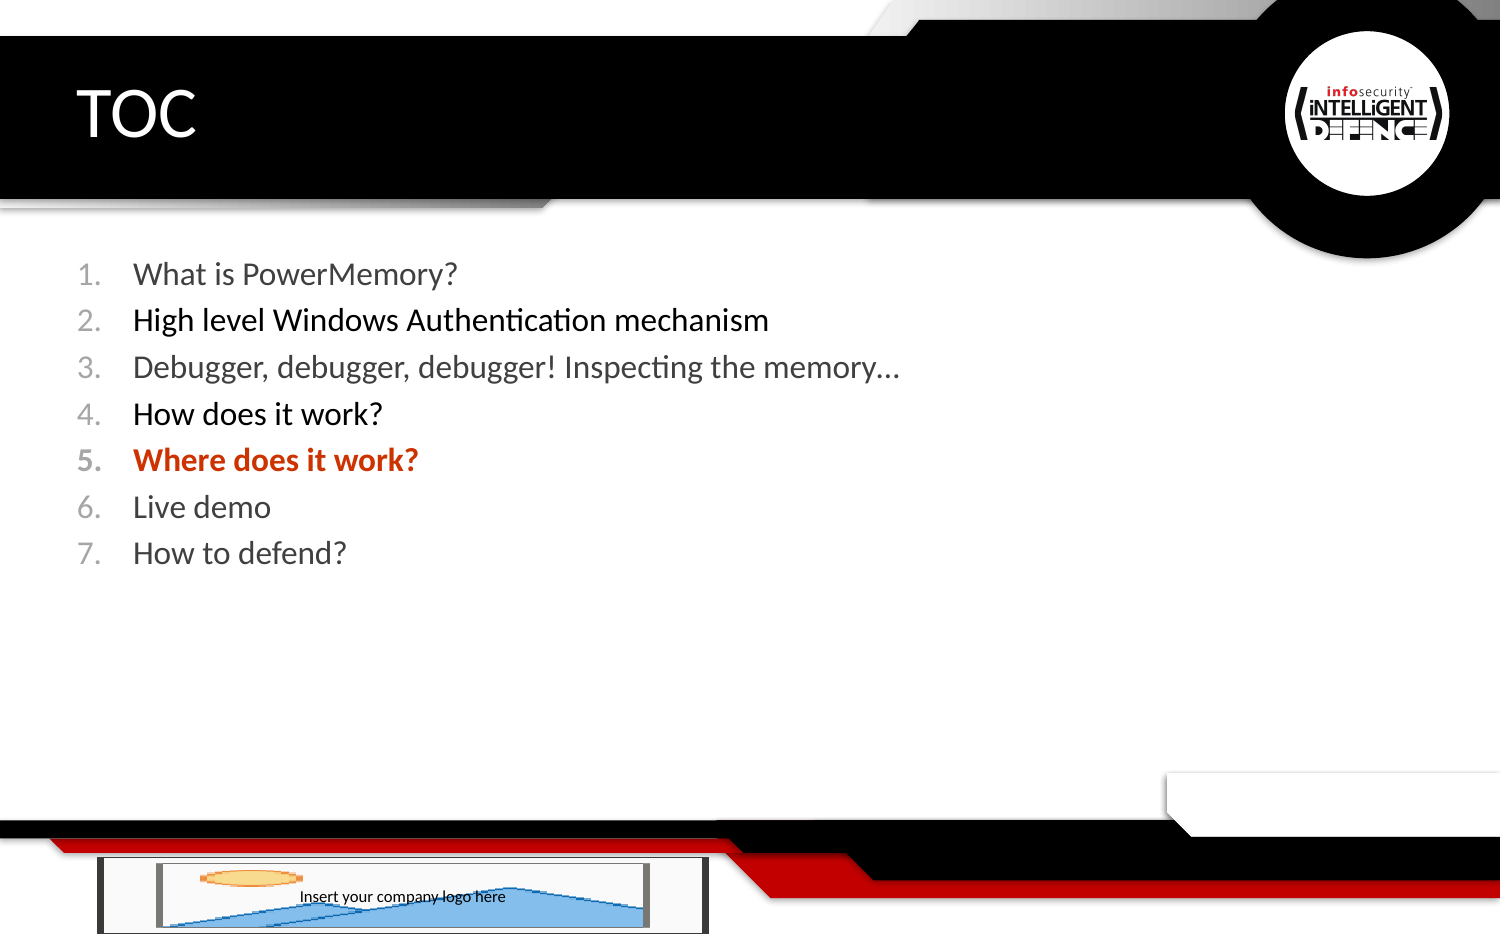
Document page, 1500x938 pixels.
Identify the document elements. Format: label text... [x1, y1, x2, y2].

title TOC [76, 38, 1199, 195]
picture [74, 853, 732, 938]
list What is PowerMemory? High level Windows Authentication mechanism Debugger, debugger, debugger! Inspecting the memory… How does it work? Where does it work? Live demo How to defend? [76, 244, 1294, 776]
